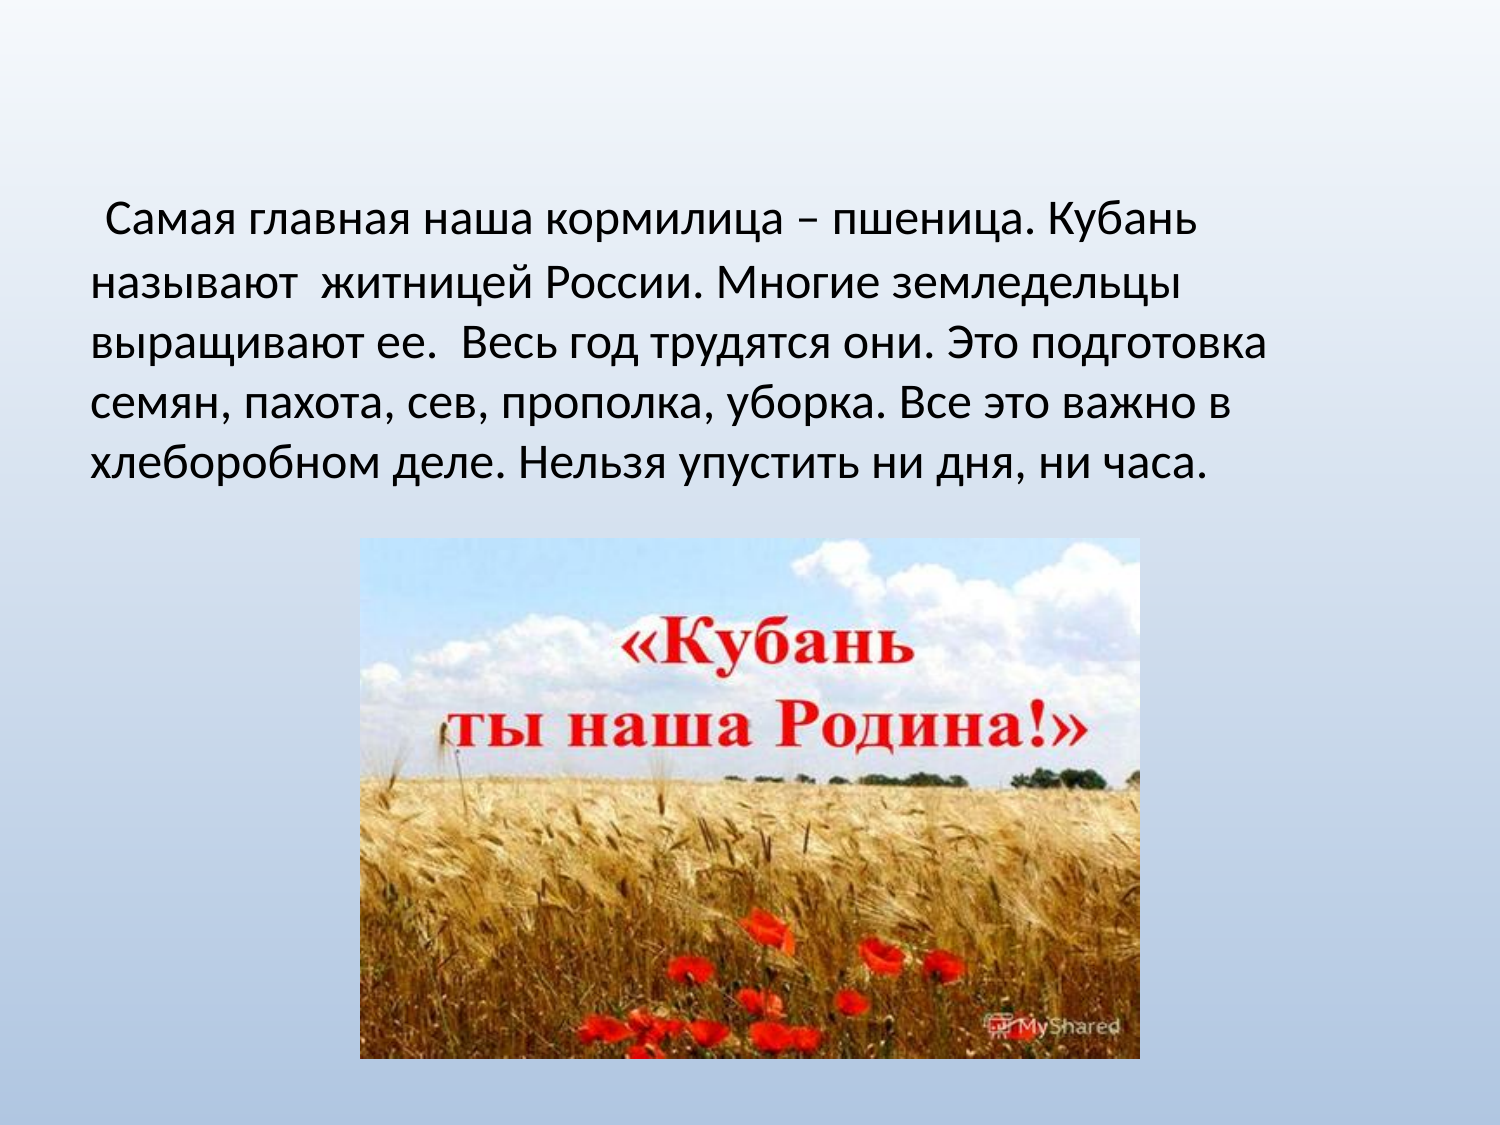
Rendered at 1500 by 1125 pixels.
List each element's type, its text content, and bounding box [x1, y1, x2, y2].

picture [359, 538, 1140, 1059]
list Самая главная наша кормилица – пшеница. Кубань называют житницей России. Многие земледельцы выращивают ее. Весь год трудятся они. Это подготовка семян, пахота, сев, прополка, уборка. Все это важно в хлеборобном деле. Нельзя упустить ни дня, ни часа. [75, 160, 1425, 1005]
